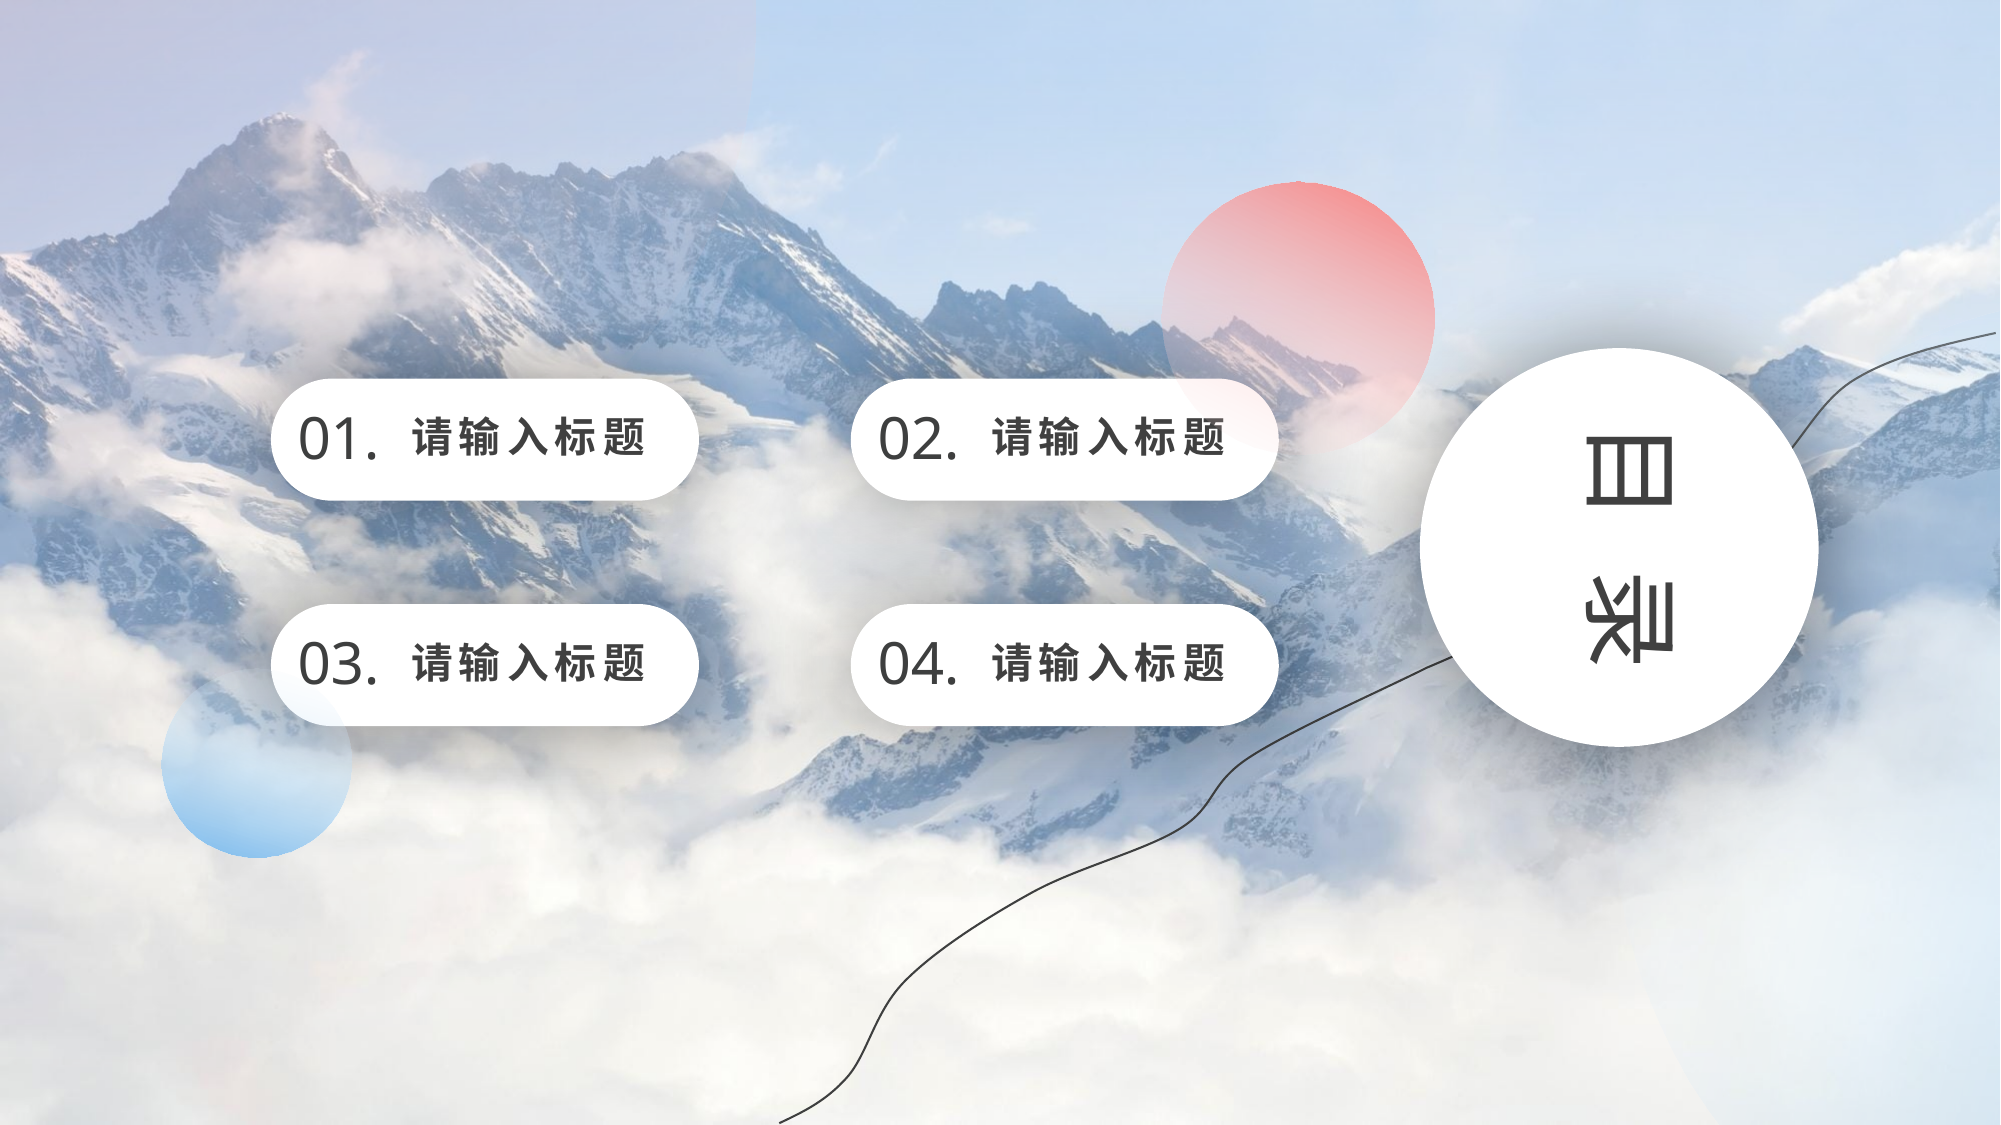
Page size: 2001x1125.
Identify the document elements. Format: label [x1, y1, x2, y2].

text_box [270, 603, 699, 727]
text_box [1419, 348, 1819, 792]
text_box [270, 378, 699, 501]
picture [0, 0, 2000, 1125]
text_box [850, 603, 1279, 727]
text_box [850, 378, 1279, 501]
